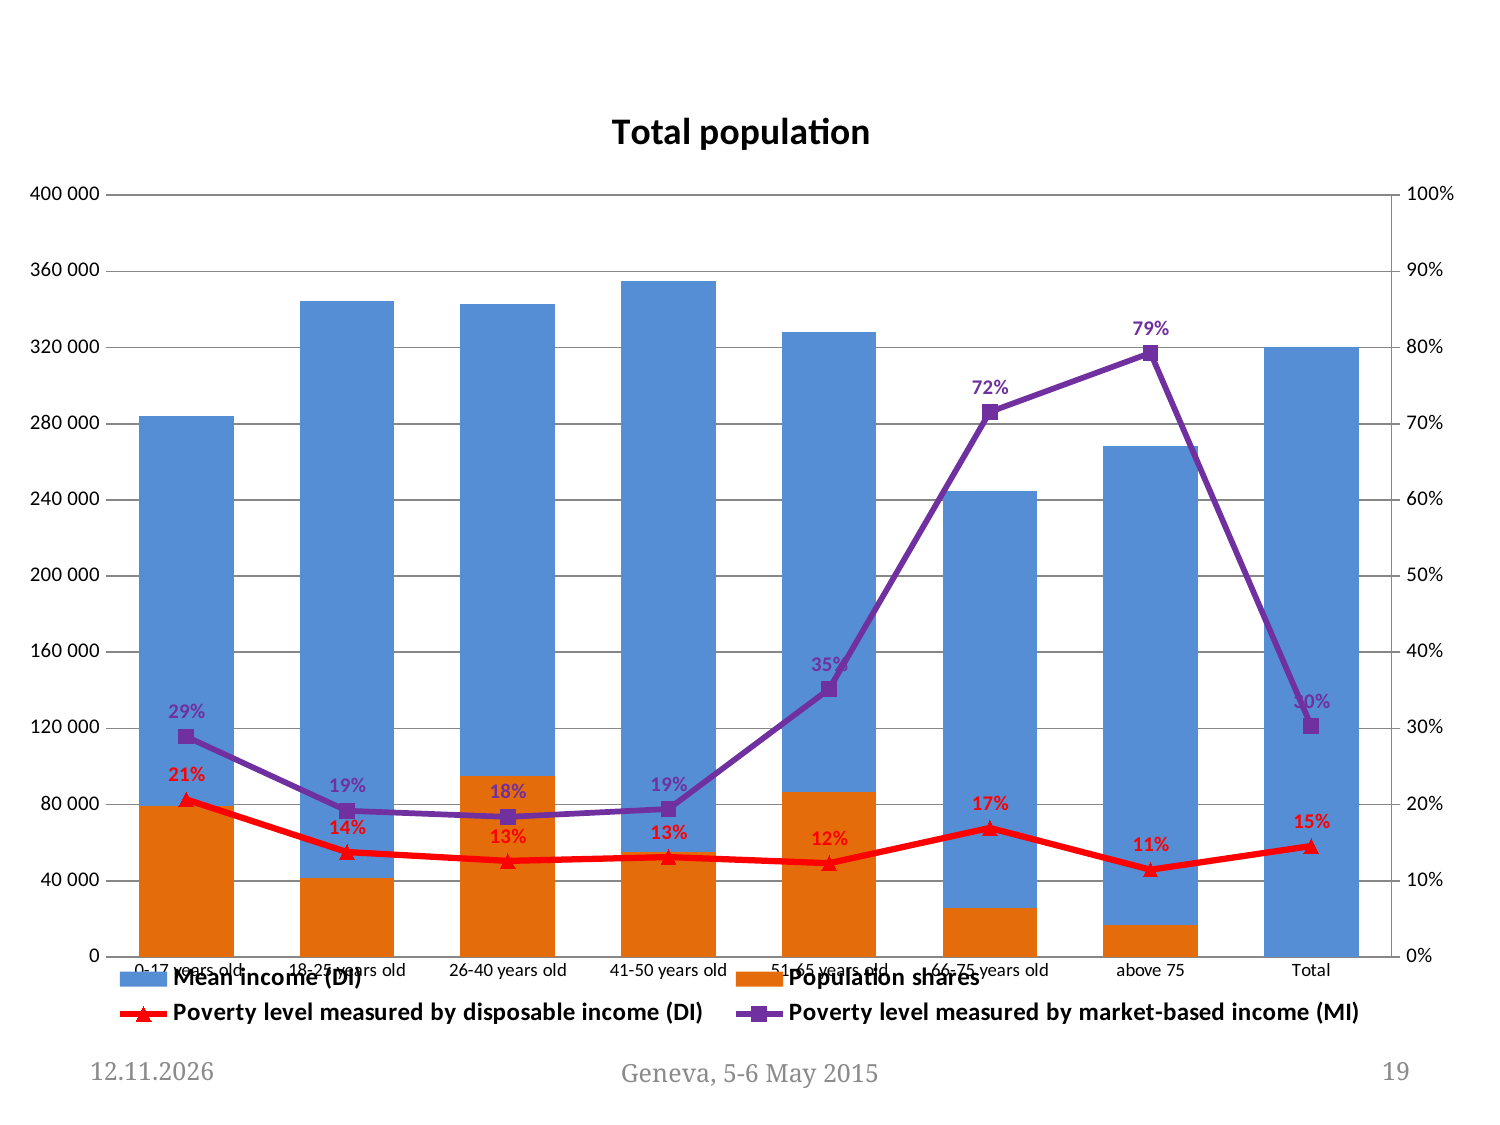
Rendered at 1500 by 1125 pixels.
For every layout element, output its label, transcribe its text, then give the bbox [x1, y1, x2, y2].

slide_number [75, 1059, 425, 1103]
chart [0, 77, 1484, 1050]
footer Geneva, 5-6 May 2015 [512, 1059, 988, 1103]
slide_number 19 [1074, 1059, 1425, 1103]
